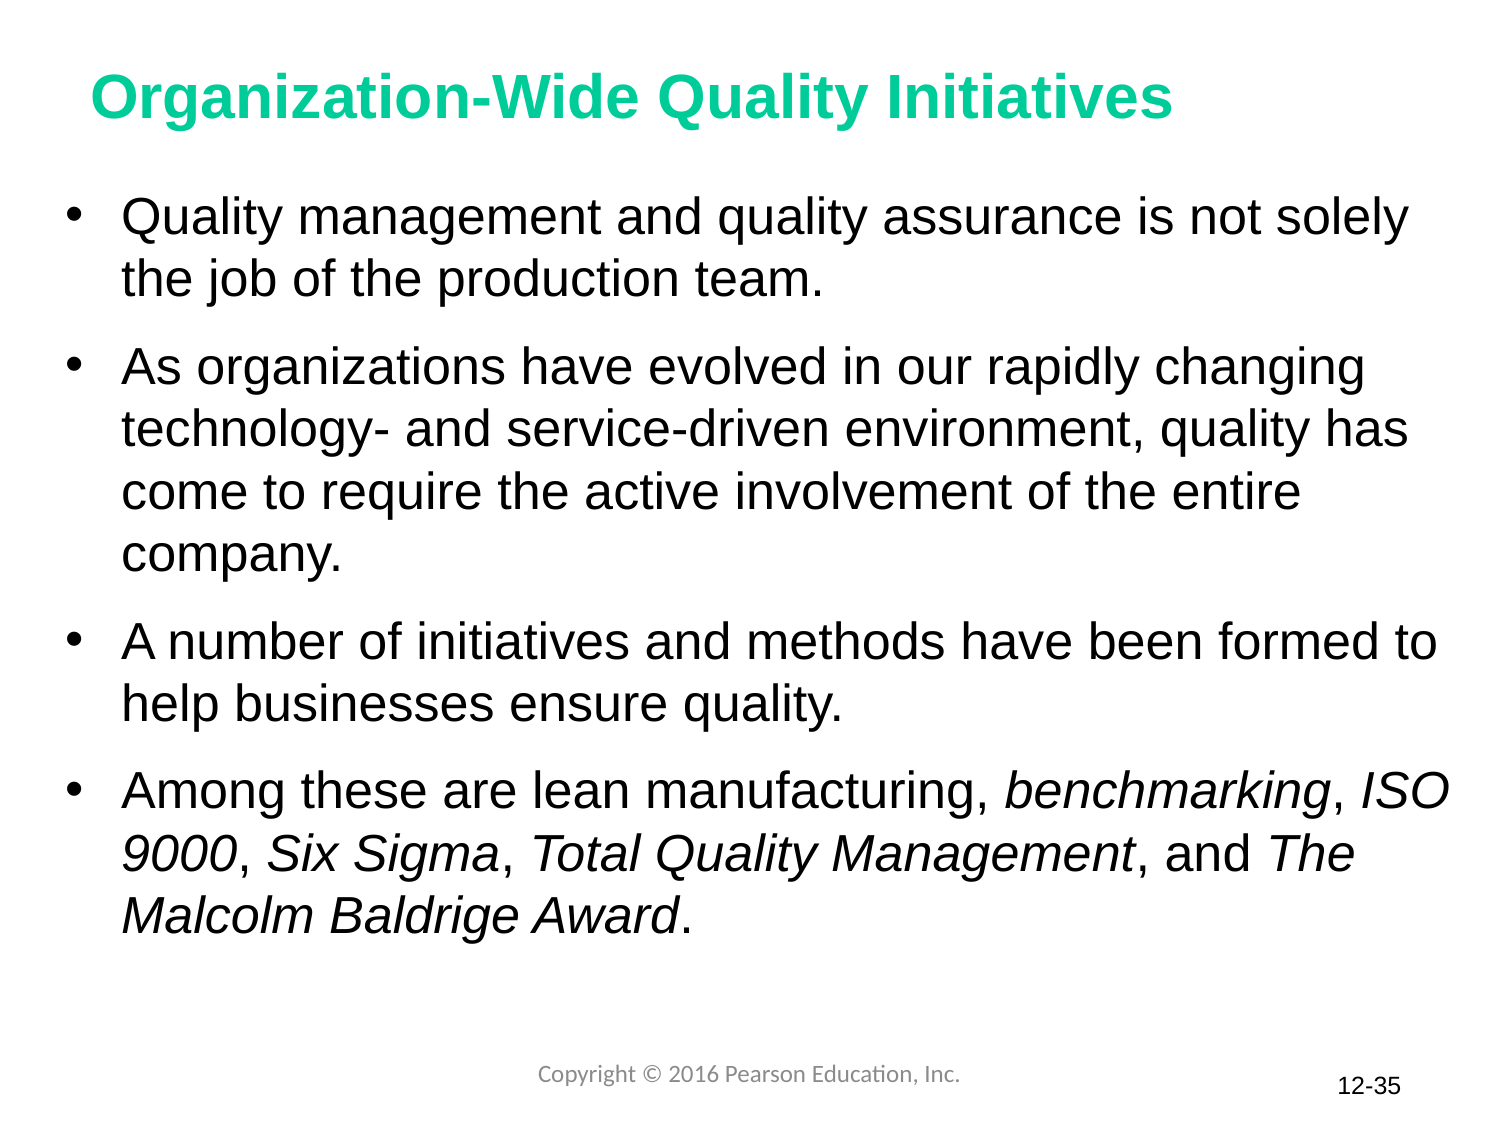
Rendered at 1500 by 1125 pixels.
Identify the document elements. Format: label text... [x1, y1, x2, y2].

list Quality management and quality assurance is not solely the job of the production team. As organizations have evolved in our rapidly changing technology- and service-driven environment, quality has come to require the active involvement of the entire company. A number of initiatives and methods have been formed to help businesses ensure quality. Among these are lean manufacturing, benchmarking, ISO 9000, Six Sigma, Total Quality Management, and The Malcolm Baldrige Award. [50, 174, 1485, 1088]
footer Copyright © 2016 Pearson Education, Inc. [512, 1042, 988, 1103]
title Organization-Wide Quality Initiatives [75, 0, 1425, 174]
